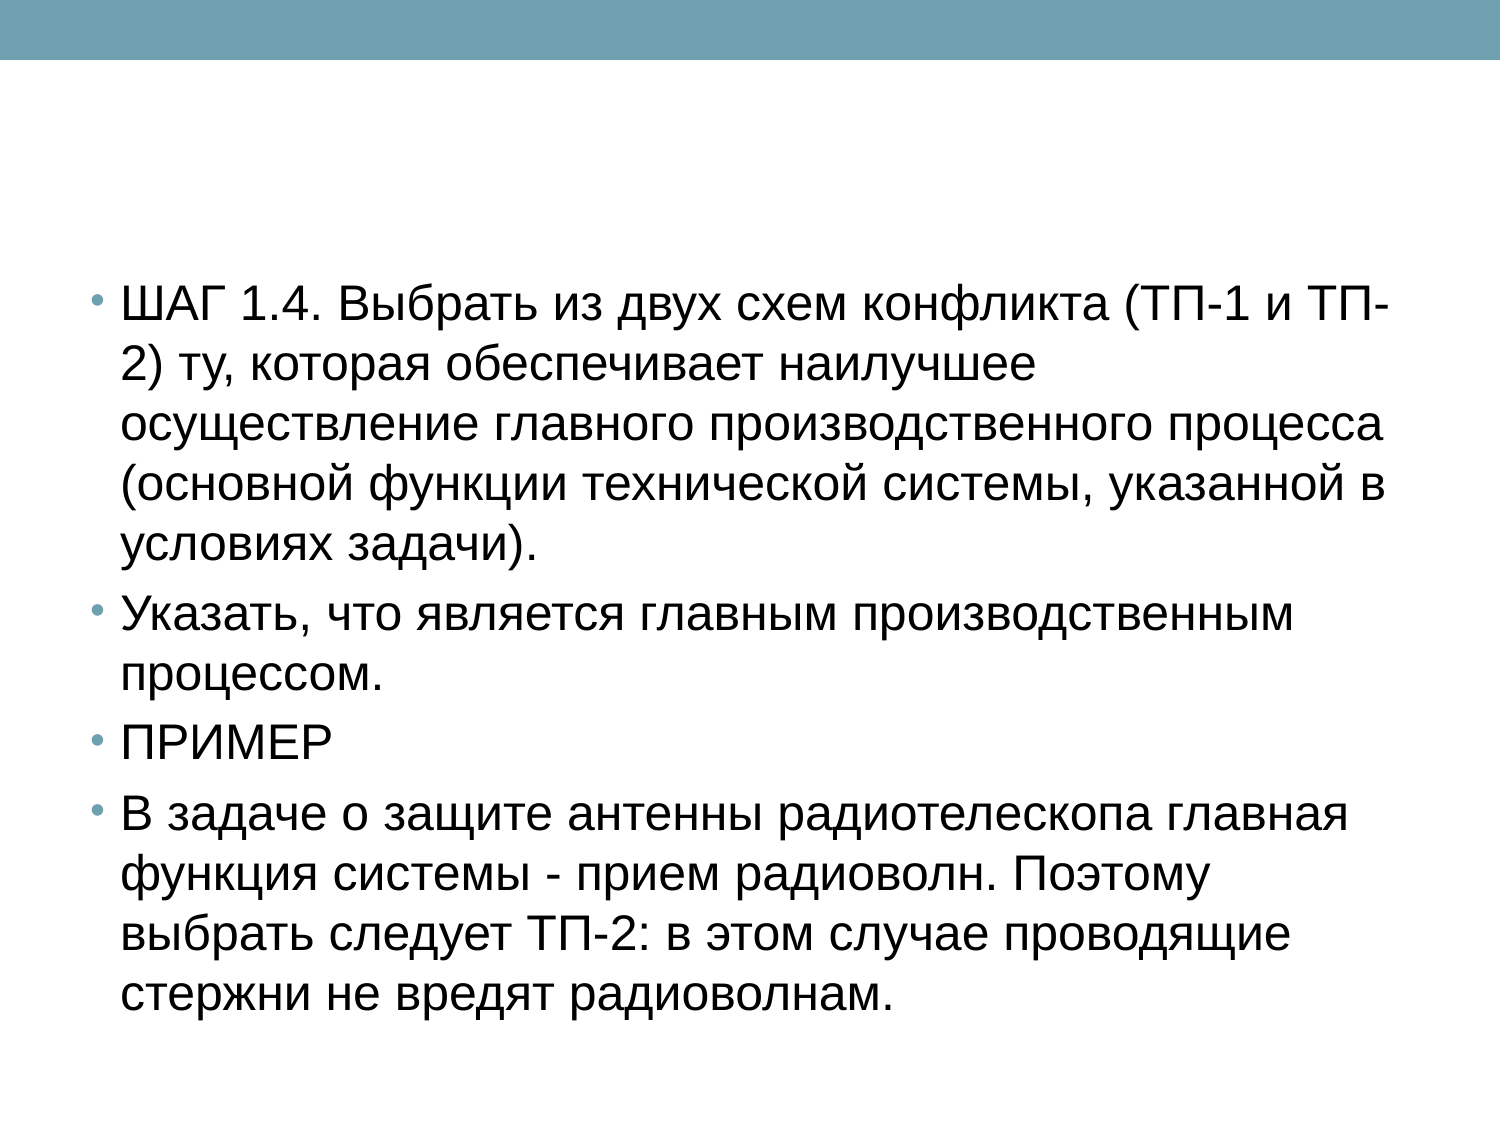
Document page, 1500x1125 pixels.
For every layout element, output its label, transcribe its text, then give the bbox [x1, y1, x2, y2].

list ШАГ 1.4. Выбрать из двух схем конфликта (ТП-1 и ТП-2) ту, которая обеспечивает наилучшее осуществление главного производственного процесса (основной функции технической системы, указанной в условиях задачи). Указать, что является главным производственным процессом. ПРИМЕР В задаче о защите антенны радиотелескопа главная функция системы - прием радиоволн. Поэтому выбрать следует ТП-2: в этом случае проводящие стержни не вредят радиоволнам. [75, 262, 1425, 1063]
